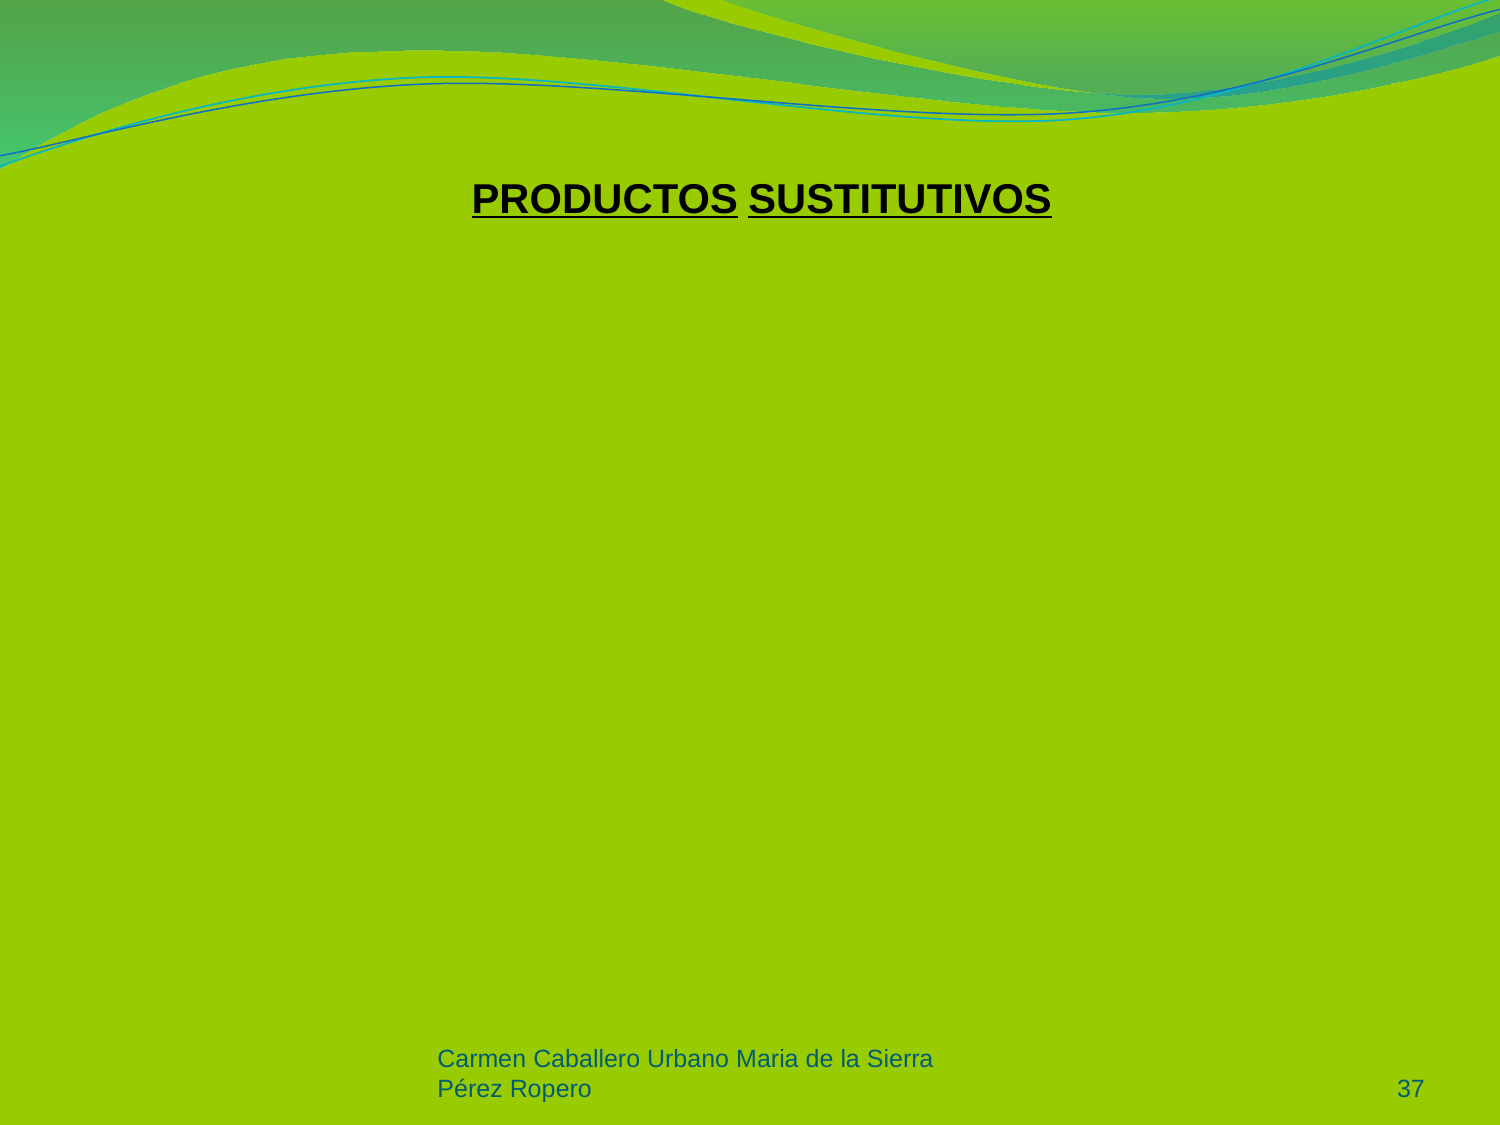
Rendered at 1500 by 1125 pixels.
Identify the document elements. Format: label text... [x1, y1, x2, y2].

slide_number 37 [1299, 1042, 1425, 1103]
footer Carmen Caballero Urbano Maria de la Sierra Pérez Ropero [437, 1042, 988, 1103]
text_box PRODUCTOS SUSTITUTIVOS [375, 164, 1149, 229]
